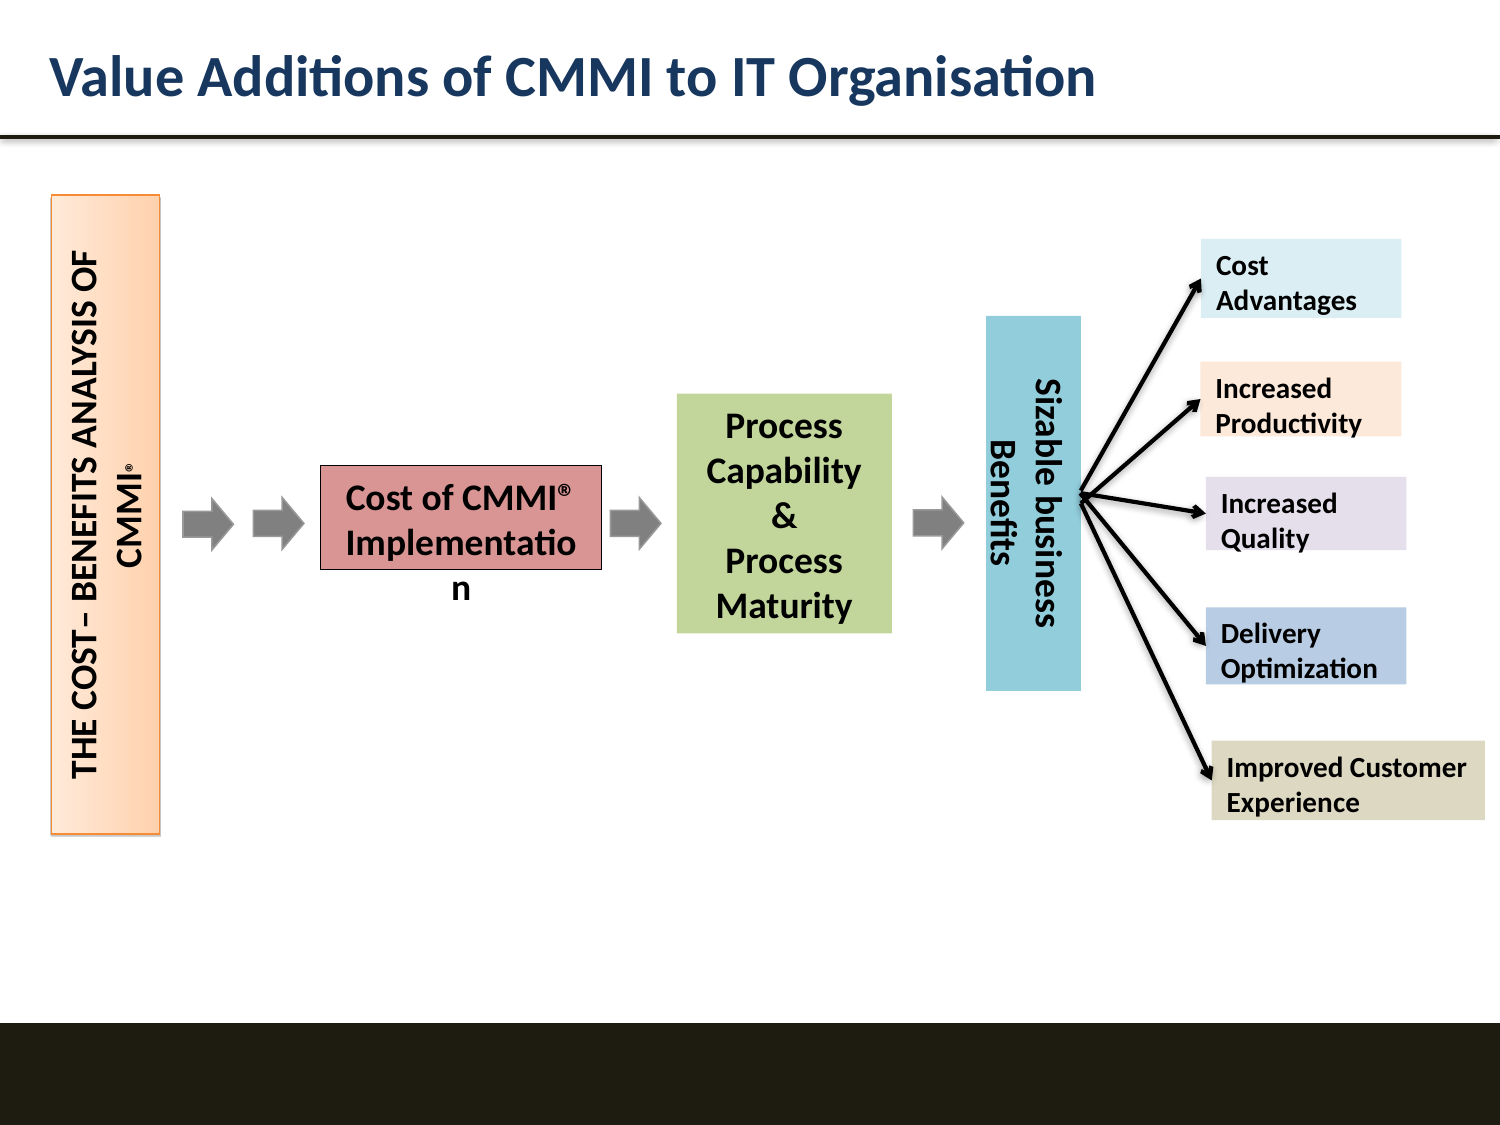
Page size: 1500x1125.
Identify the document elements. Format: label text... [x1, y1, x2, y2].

text_box THE COST– BENEFITS ANALYSIS OF CMMI® [51, 194, 160, 835]
text_box [183, 498, 234, 551]
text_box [1079, 520, 1207, 647]
text_box Cost Advantages [1200, 238, 1402, 319]
text_box Improved Customer Experience [1211, 740, 1485, 821]
text_box Increased Quality [1207, 476, 1407, 551]
text_box [253, 497, 304, 550]
text_box Increased Productivity [1206, 361, 1402, 437]
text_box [1080, 498, 1201, 504]
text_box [1080, 648, 1212, 781]
text_box [0, 0, 1500, 75]
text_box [1080, 492, 1207, 514]
text_box [610, 497, 661, 550]
text_box Sizable business Benefits [986, 315, 1075, 691]
text_box Cost of CMMI® Implementation [320, 465, 602, 570]
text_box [1080, 278, 1202, 491]
text_box Value Additions of CMMI to IT Organisation [34, 75, 1353, 116]
text_box Process Capability & Process Maturity [676, 393, 892, 634]
text_box Delivery Optimization [1217, 607, 1407, 685]
text_box [913, 497, 964, 549]
text_box [0, 1021, 1500, 1125]
